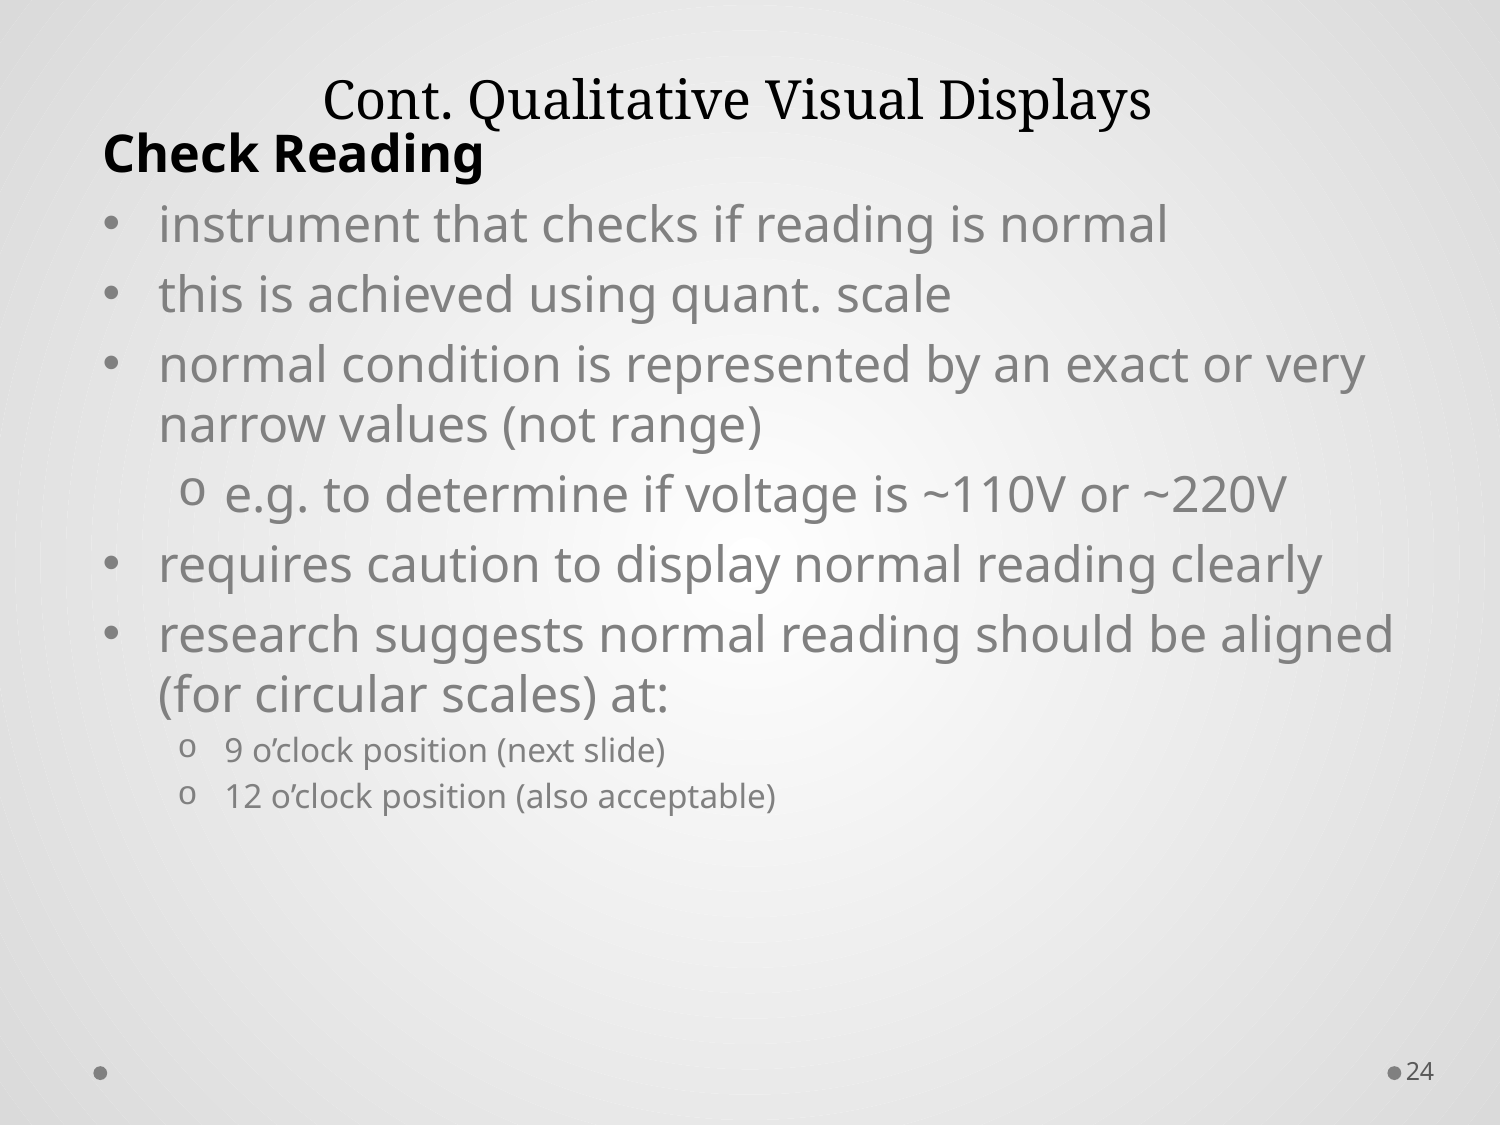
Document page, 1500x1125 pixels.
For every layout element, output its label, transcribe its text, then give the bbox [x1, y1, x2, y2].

slide_number 24 [1401, 1042, 1494, 1103]
list Check Reading instrument that checks if reading is normal this is achieved using quant. scale normal condition is represented by an exact or very narrow values (not range) e.g. to determine if voltage is ~110V or ~220V requires caution to display normal reading clearly research suggests normal reading should be aligned (for circular scales) at: 9 o’clock position (next slide) 12 o’clock position (also acceptable) [87, 112, 1438, 1125]
title Cont. Qualitative Visual Displays [62, 37, 1413, 138]
